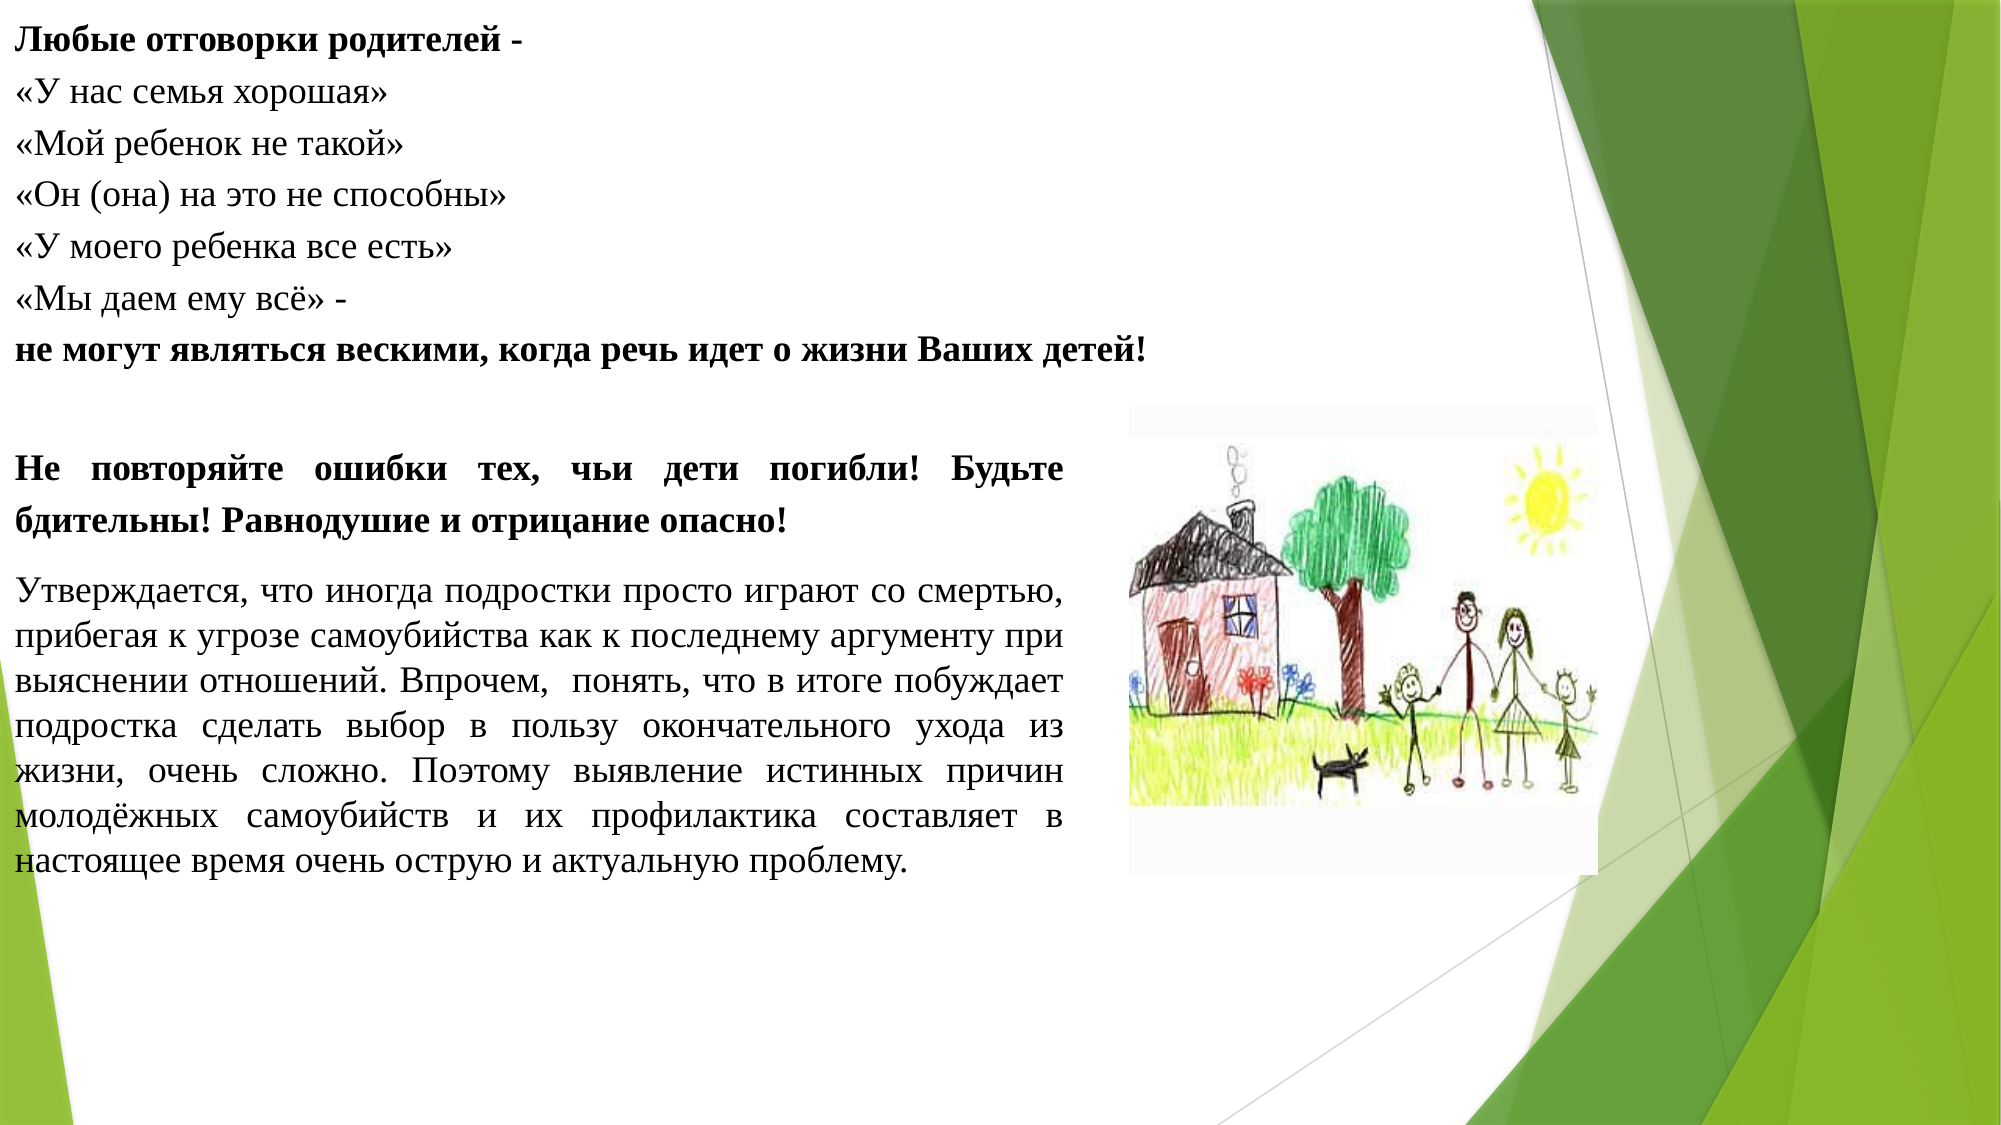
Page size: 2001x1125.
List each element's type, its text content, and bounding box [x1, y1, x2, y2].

text_box Не повторяйте ошибки тех, чьи дети погибли! Будьте бдительны! Равнодушие и отрицание опасно! Утверждается, что иногда подростки просто играют со смертью, прибегая к угрозе самоубийства как к последнему аргументу при выяснении отношений. Впрочем, понять, что в итоге побуждает подростка сделать выбор в пользу окончательного ухода из жизни, очень сложно. Поэтому выявление истинных причин молодёжных самоубийств и их профилактика составляет в настоящее время очень острую и актуальную проблему. [0, 428, 1080, 888]
text_box Любые отговорки родителей - «У нас семья хорошая» «Мой ребенок не такой» «Он (она) на это не способны» «У моего ребенка все есть» «Мы даем ему всё» - не могут являться вескими, когда речь идет о жизни Ваших детей! [0, 0, 1500, 377]
picture [1128, 405, 1599, 876]
